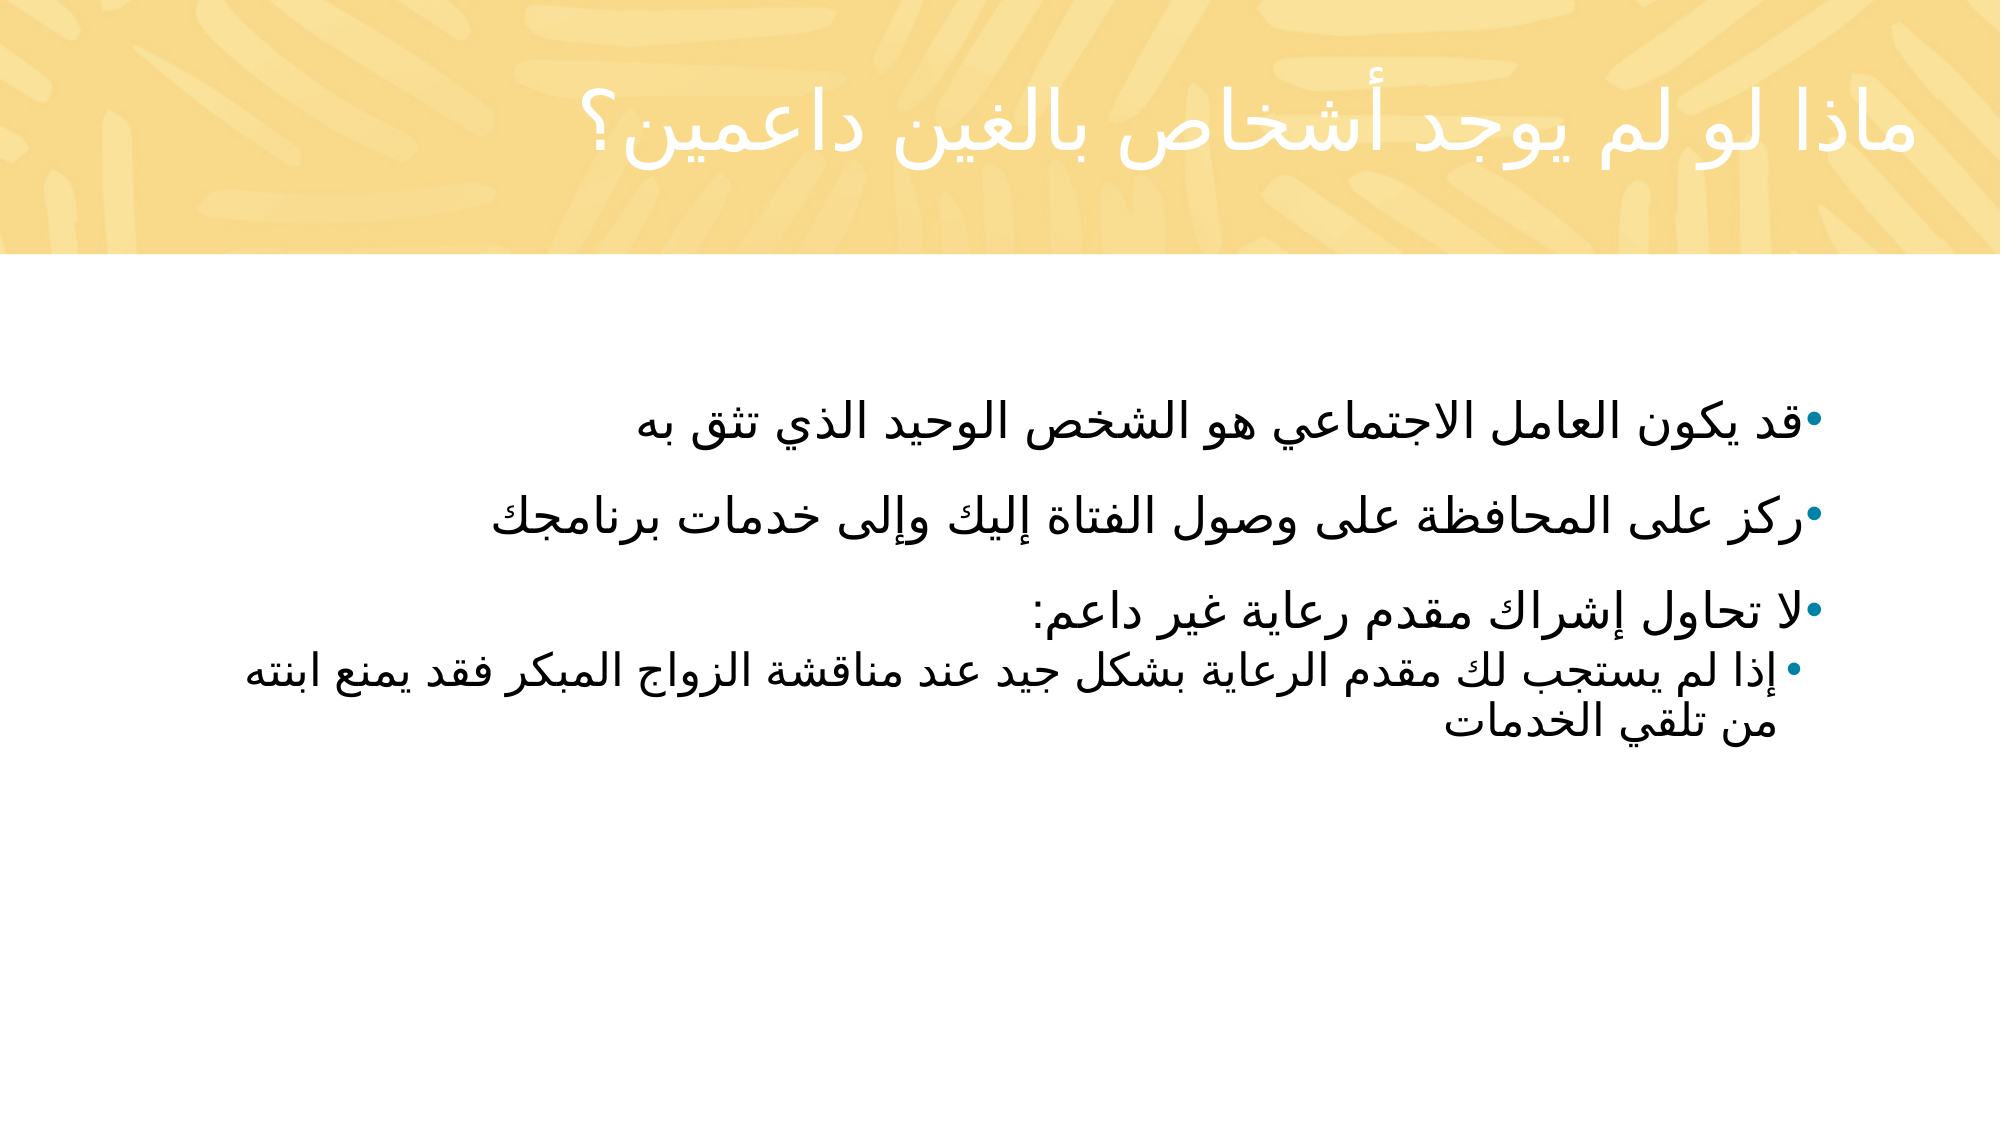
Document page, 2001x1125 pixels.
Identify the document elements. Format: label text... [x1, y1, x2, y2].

title ماذا لو لم يوجد أشخاص بالغين داعمين؟ [61, 33, 1938, 220]
picture [0, 0, 2000, 1125]
list قد يكون العامل الاجتماعي هو الشخص الوحيد الذي تثق به ركز على المحافظة على وصول الفتاة إليك وإلى خدمات برنامجك لا تحاول إشراك مقدم رعاية غير داعم: إذا لم يستجب لك مقدم الرعاية بشكل جيد عند مناقشة الزواج المبكر فقد يمنع ابنته من تلقي الخدمات [235, 374, 1831, 1036]
